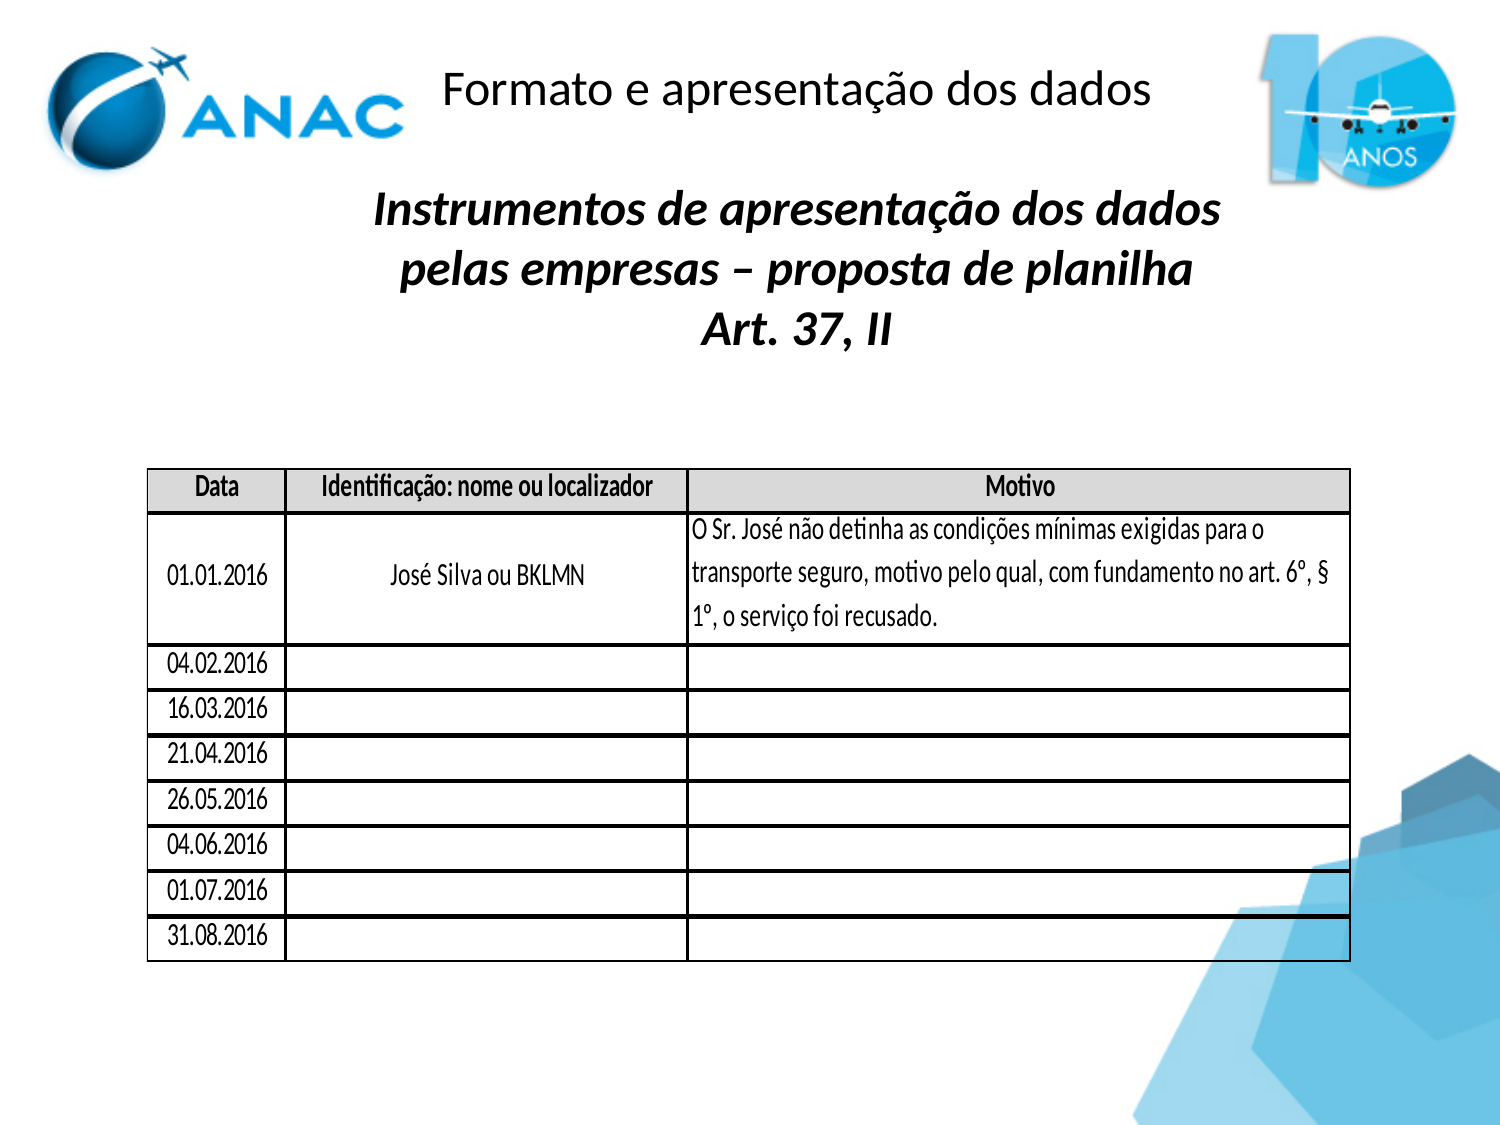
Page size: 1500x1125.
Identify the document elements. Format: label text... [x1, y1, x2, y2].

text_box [146, 467, 1353, 965]
text_box Formato e apresentação dos dados Instrumentos de apresentação dos dados pelas empresas – proposta de planilha Art. 37, II [348, 48, 1247, 423]
picture [0, 0, 1500, 1125]
list [29, 361, 1459, 1005]
